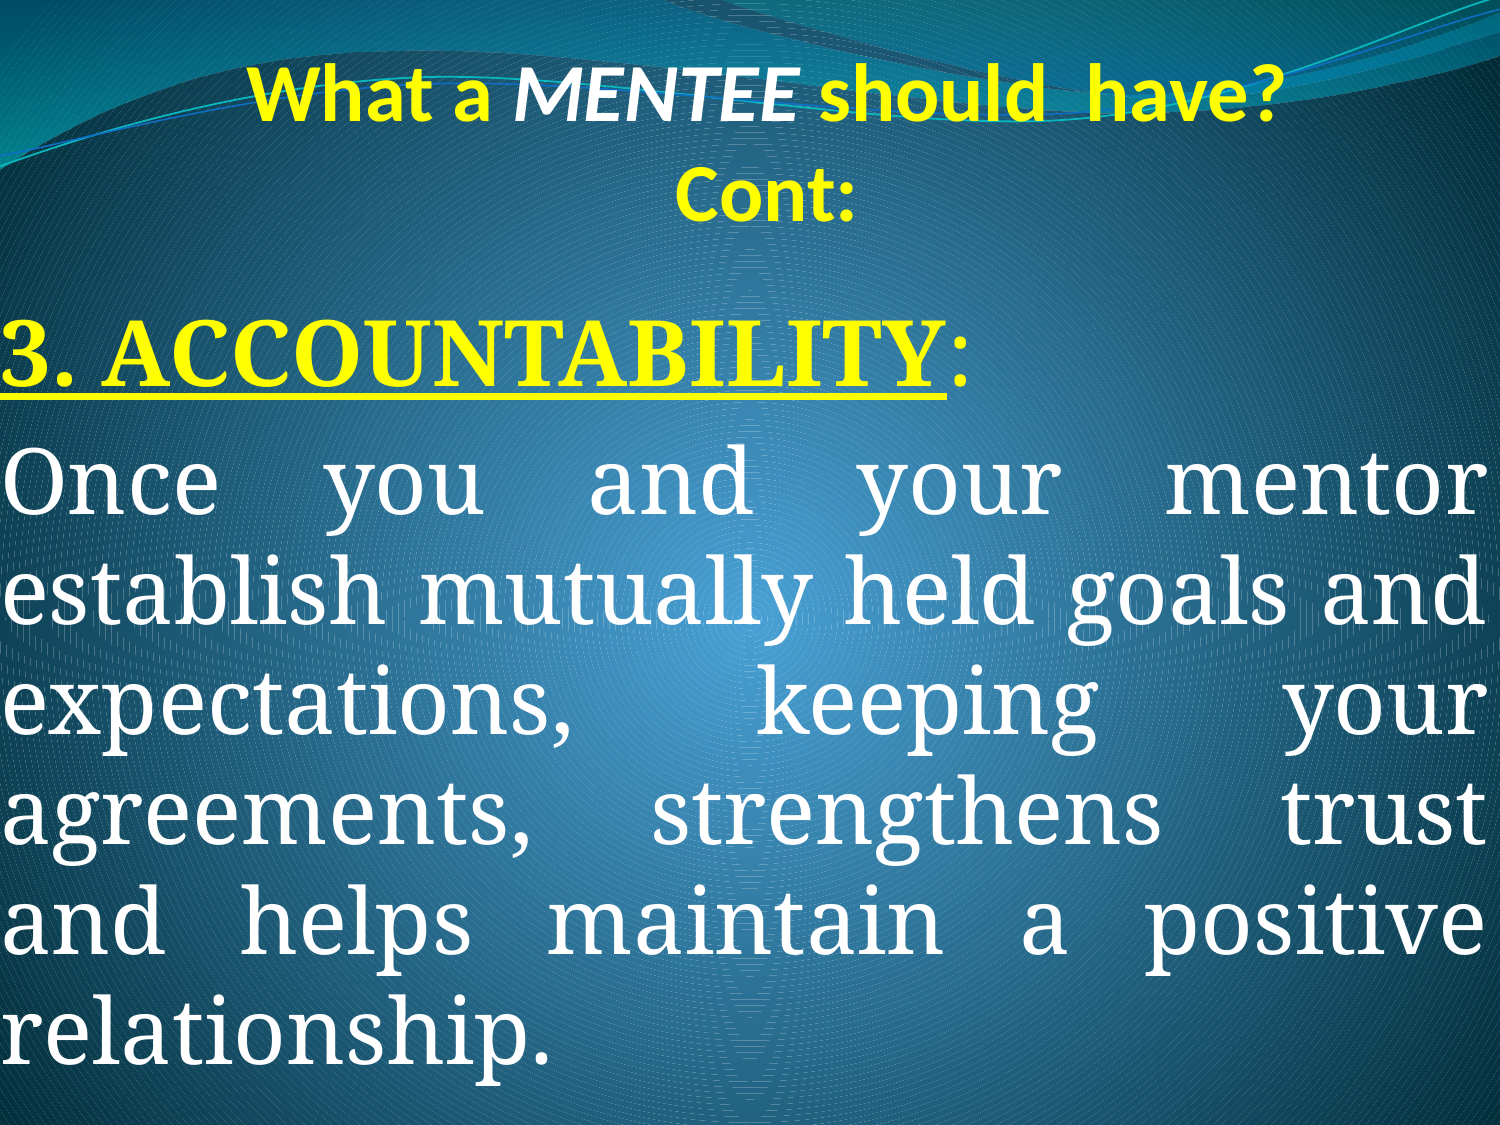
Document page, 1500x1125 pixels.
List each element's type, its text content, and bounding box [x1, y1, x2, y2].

title What a MENTEE should have? Cont: [37, 37, 1500, 238]
subtitle 3. ACCOUNTABILITY: Once you and your mentor establish mutually held goals and expectations, keeping your agreements, strengthens trust and helps maintain a positive relationship. [0, 287, 1500, 1050]
